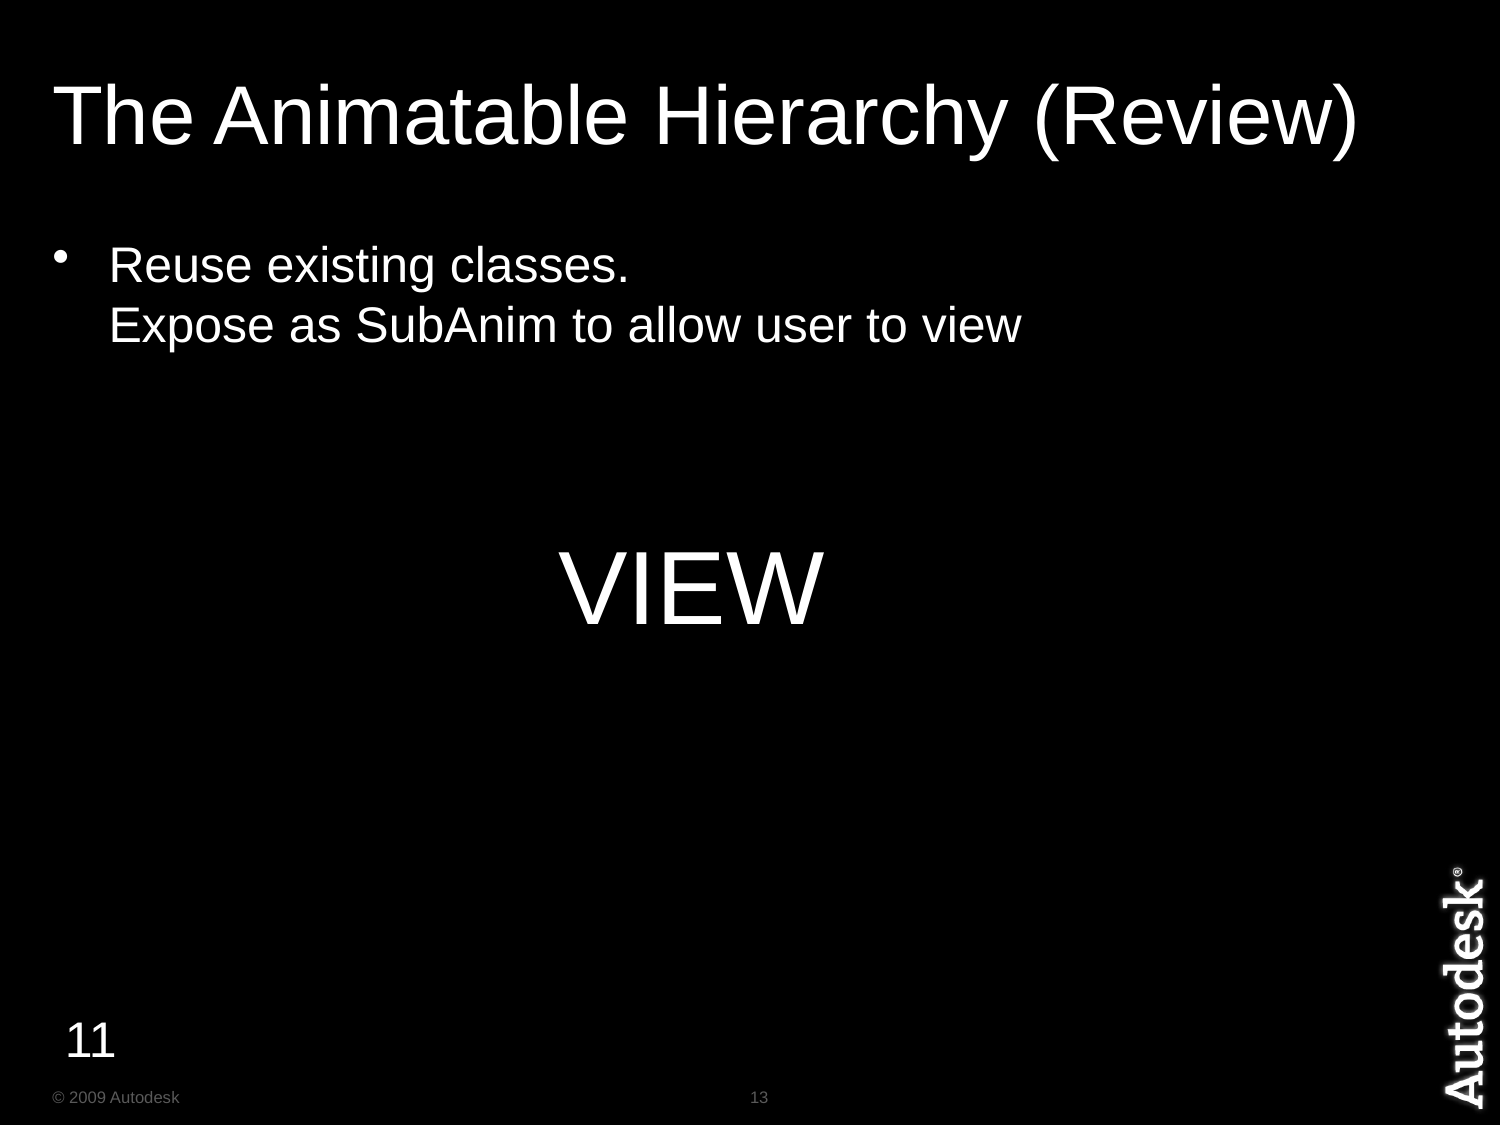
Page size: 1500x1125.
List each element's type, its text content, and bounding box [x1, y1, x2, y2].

list Reuse existing classes. Expose as SubAnim to allow user to view VIEW [52, 231, 1401, 1073]
title The Animatable Hierarchy (Review) [52, 22, 1401, 211]
picture [1402, 0, 1500, 1125]
text_box 11 [49, 999, 138, 1075]
